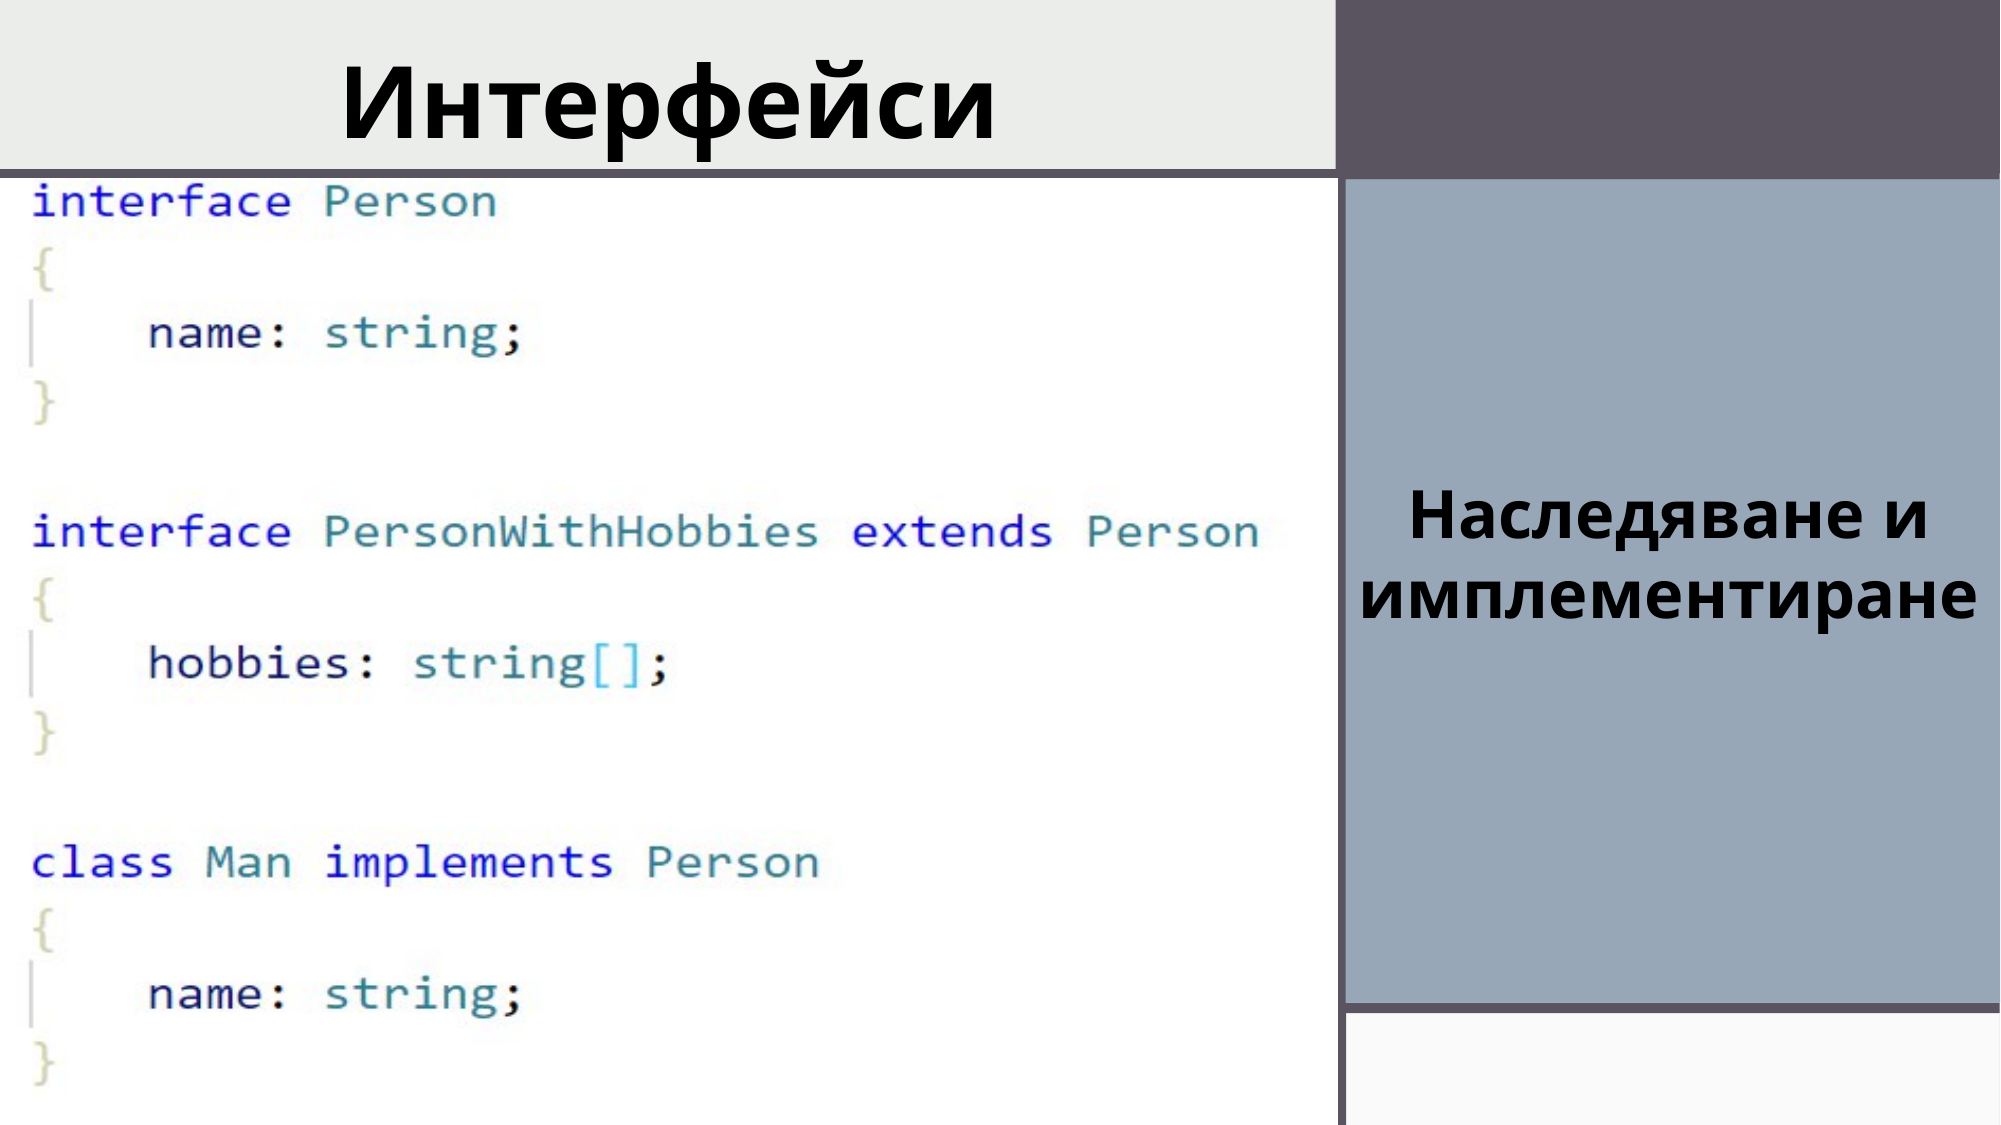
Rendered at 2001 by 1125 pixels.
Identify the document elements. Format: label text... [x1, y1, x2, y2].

text_box Интерфейси [0, 31, 1338, 166]
picture [0, 178, 1339, 1125]
text_box Наследяване и имплементиране [1343, 463, 2000, 639]
